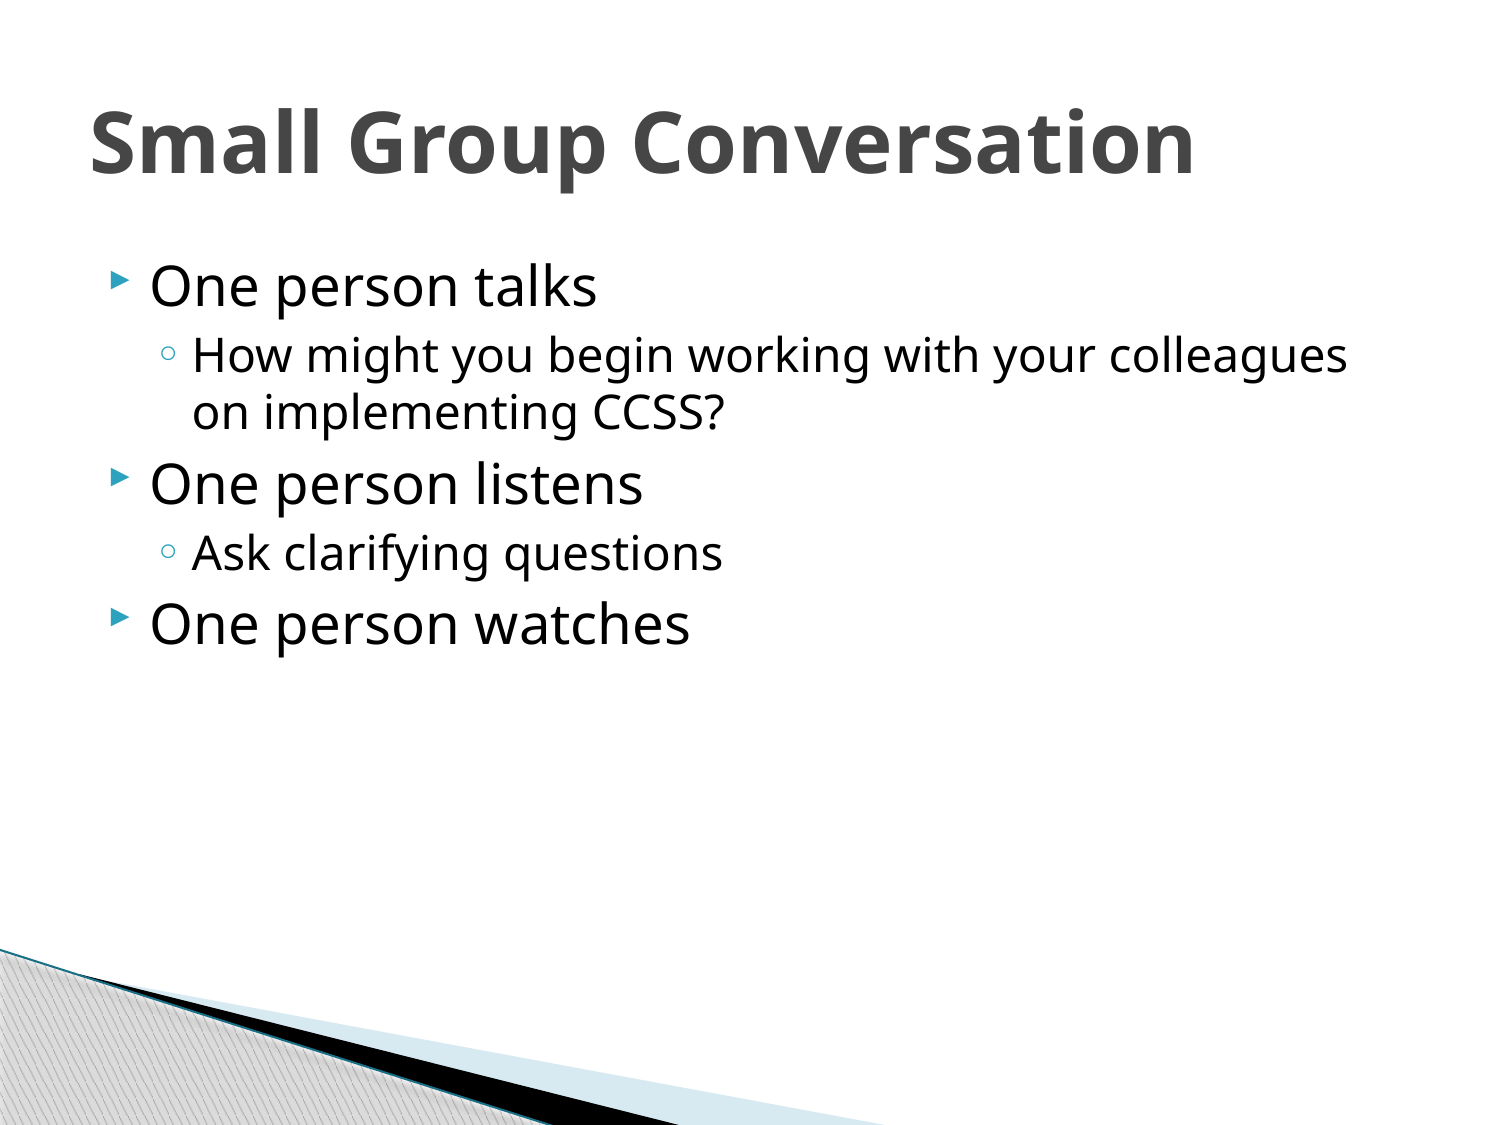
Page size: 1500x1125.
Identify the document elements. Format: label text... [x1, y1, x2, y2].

list One person talks How might you begin working with your colleagues on implementing CCSS? One person listens Ask clarifying questions One person watches [75, 243, 1425, 986]
title Small Group Conversation [75, 45, 1425, 233]
